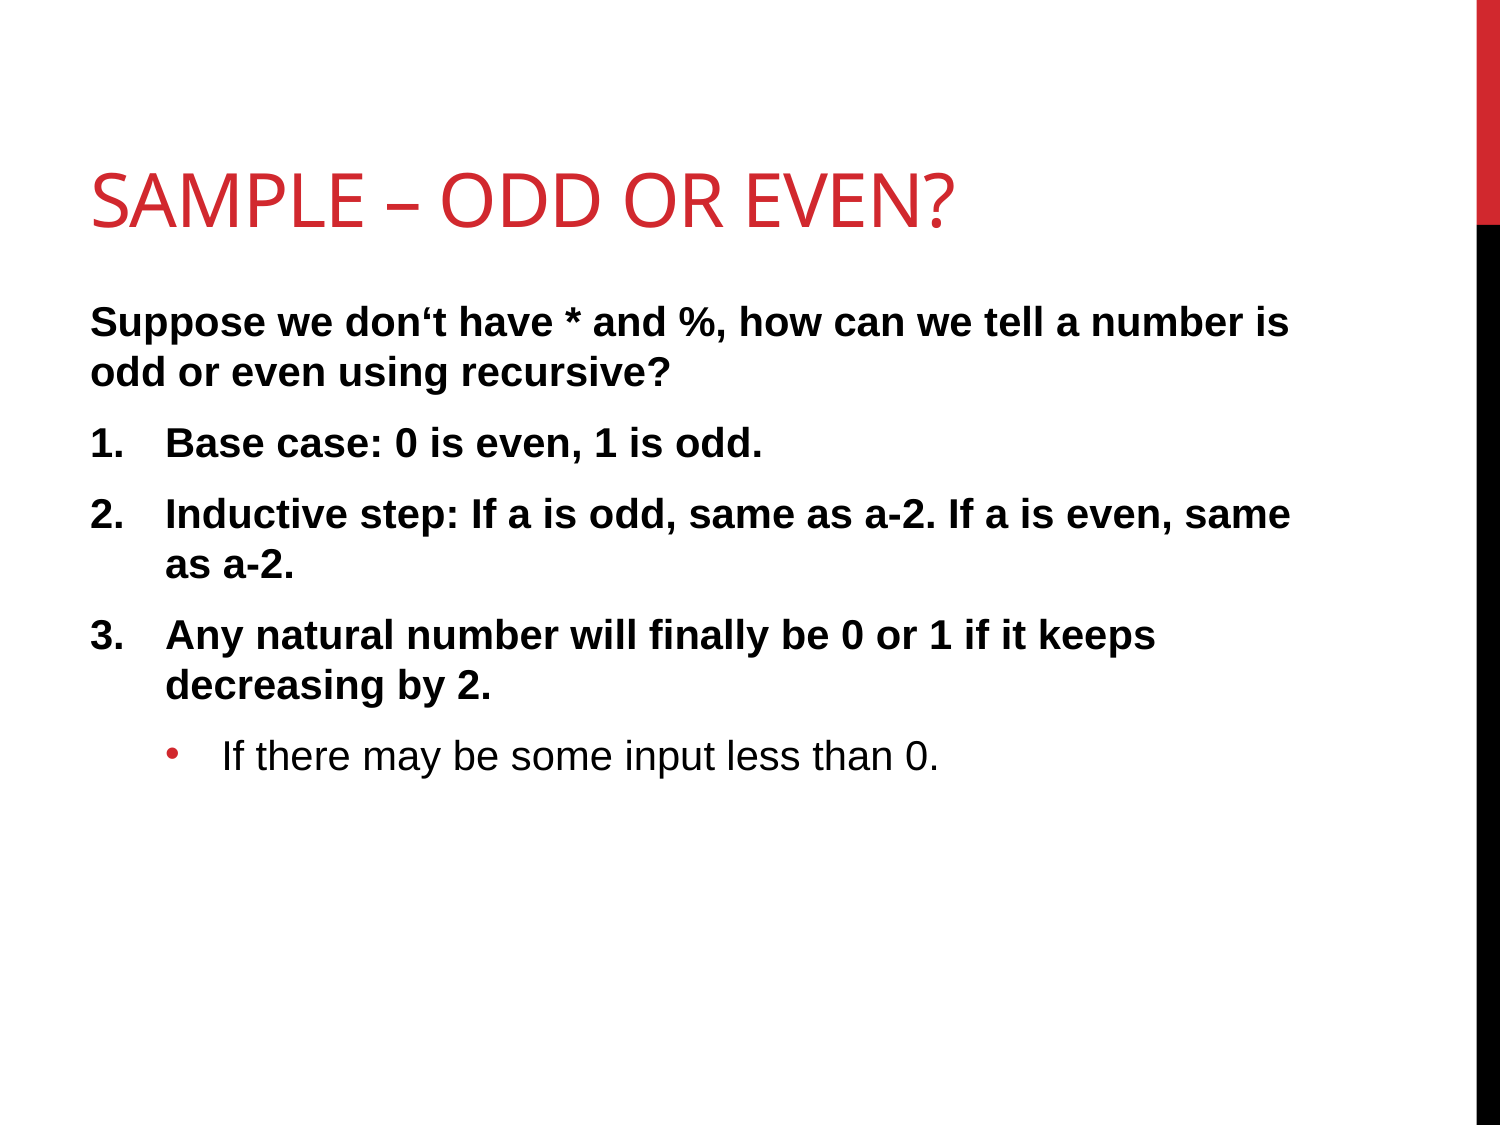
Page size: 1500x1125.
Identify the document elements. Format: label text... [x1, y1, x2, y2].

list Suppose we don‘t have * and %, how can we tell a number is odd or even using recursive? Base case: 0 is even, 1 is odd. Inductive step: If a is odd, same as a-2. If a is even, same as a-2. Any natural number will finally be 0 or 1 if it keeps decreasing by 2. If there may be some input less than 0. [75, 287, 1325, 1005]
title Sample – odd or even? [75, 25, 1025, 250]
